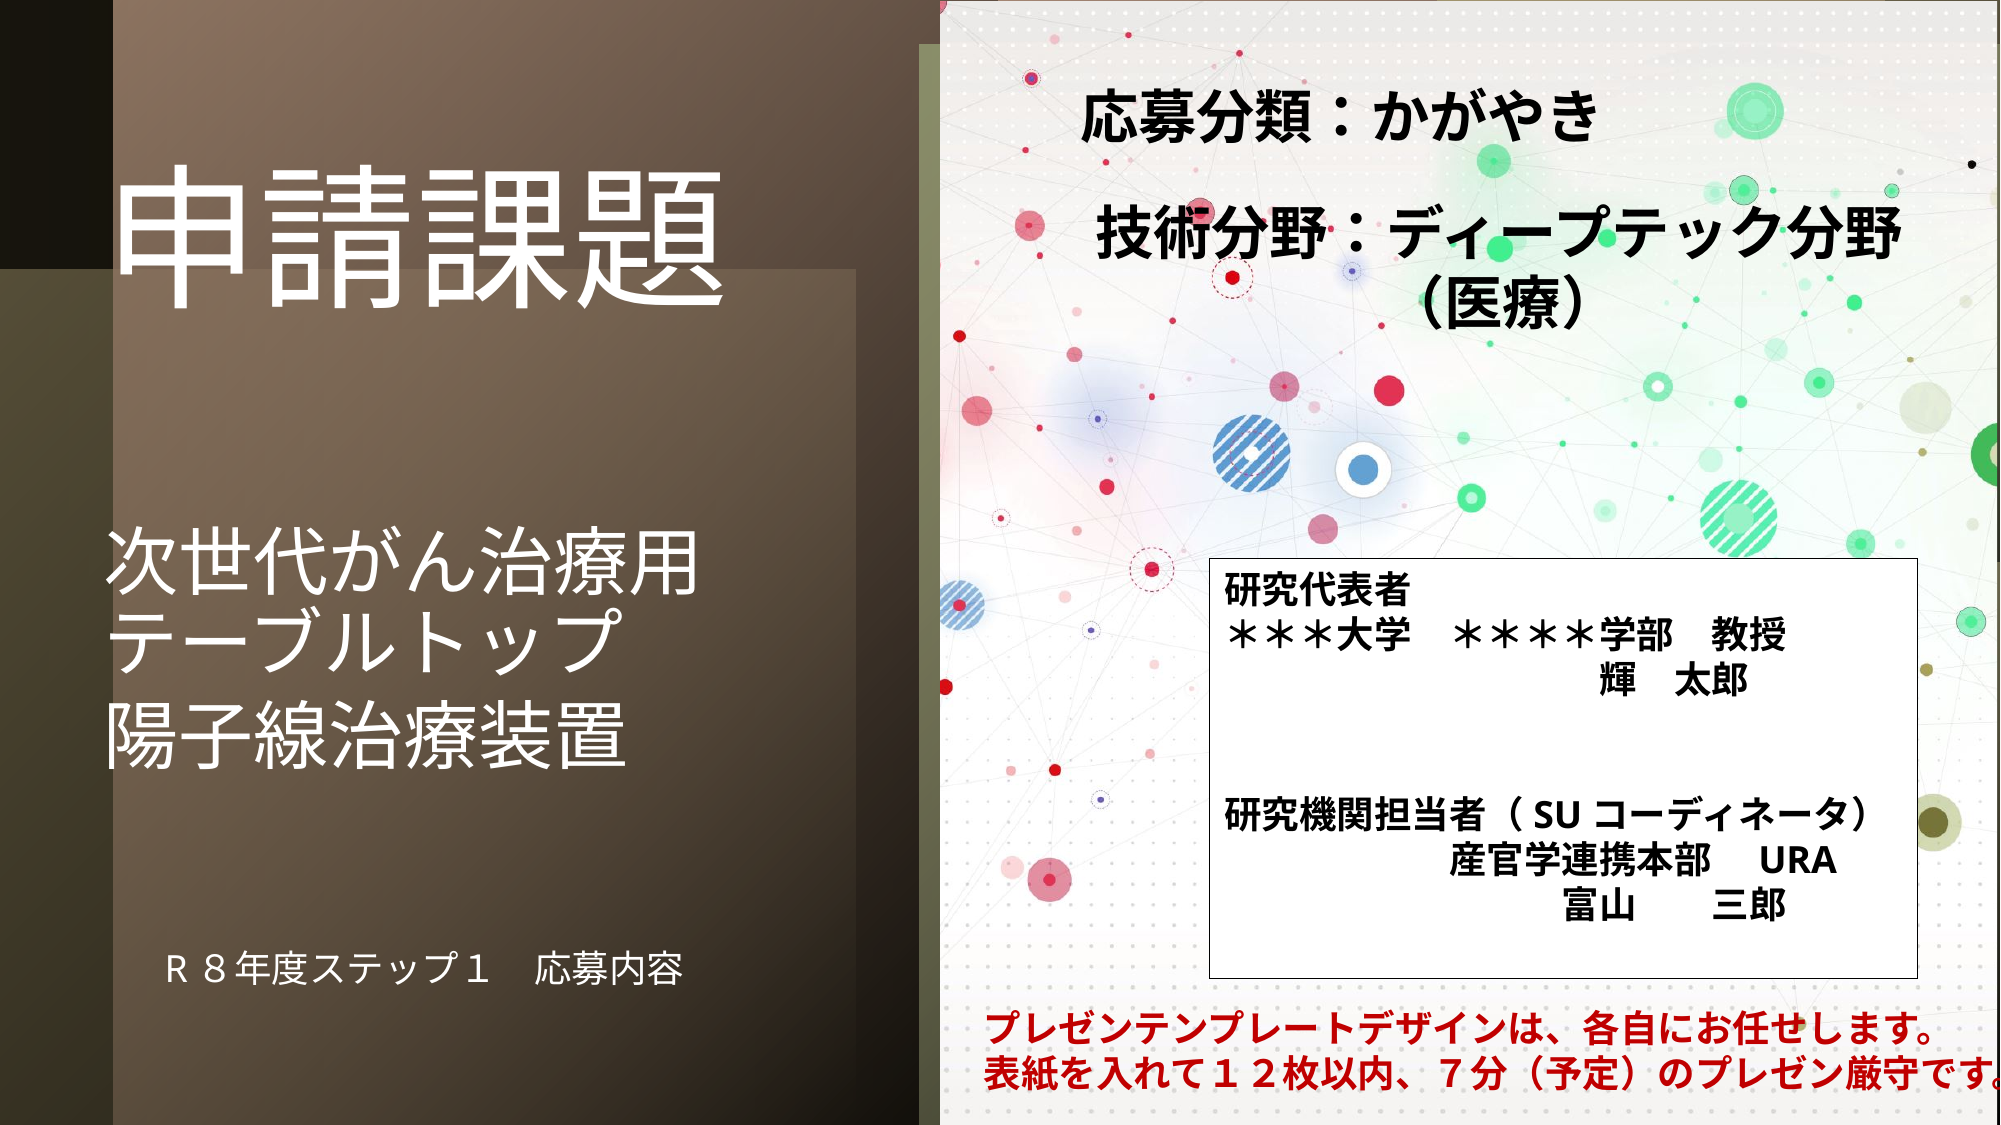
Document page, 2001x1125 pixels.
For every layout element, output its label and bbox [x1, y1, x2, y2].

picture [939, 1, 1998, 1125]
text_box [0, 0, 2000, 1125]
